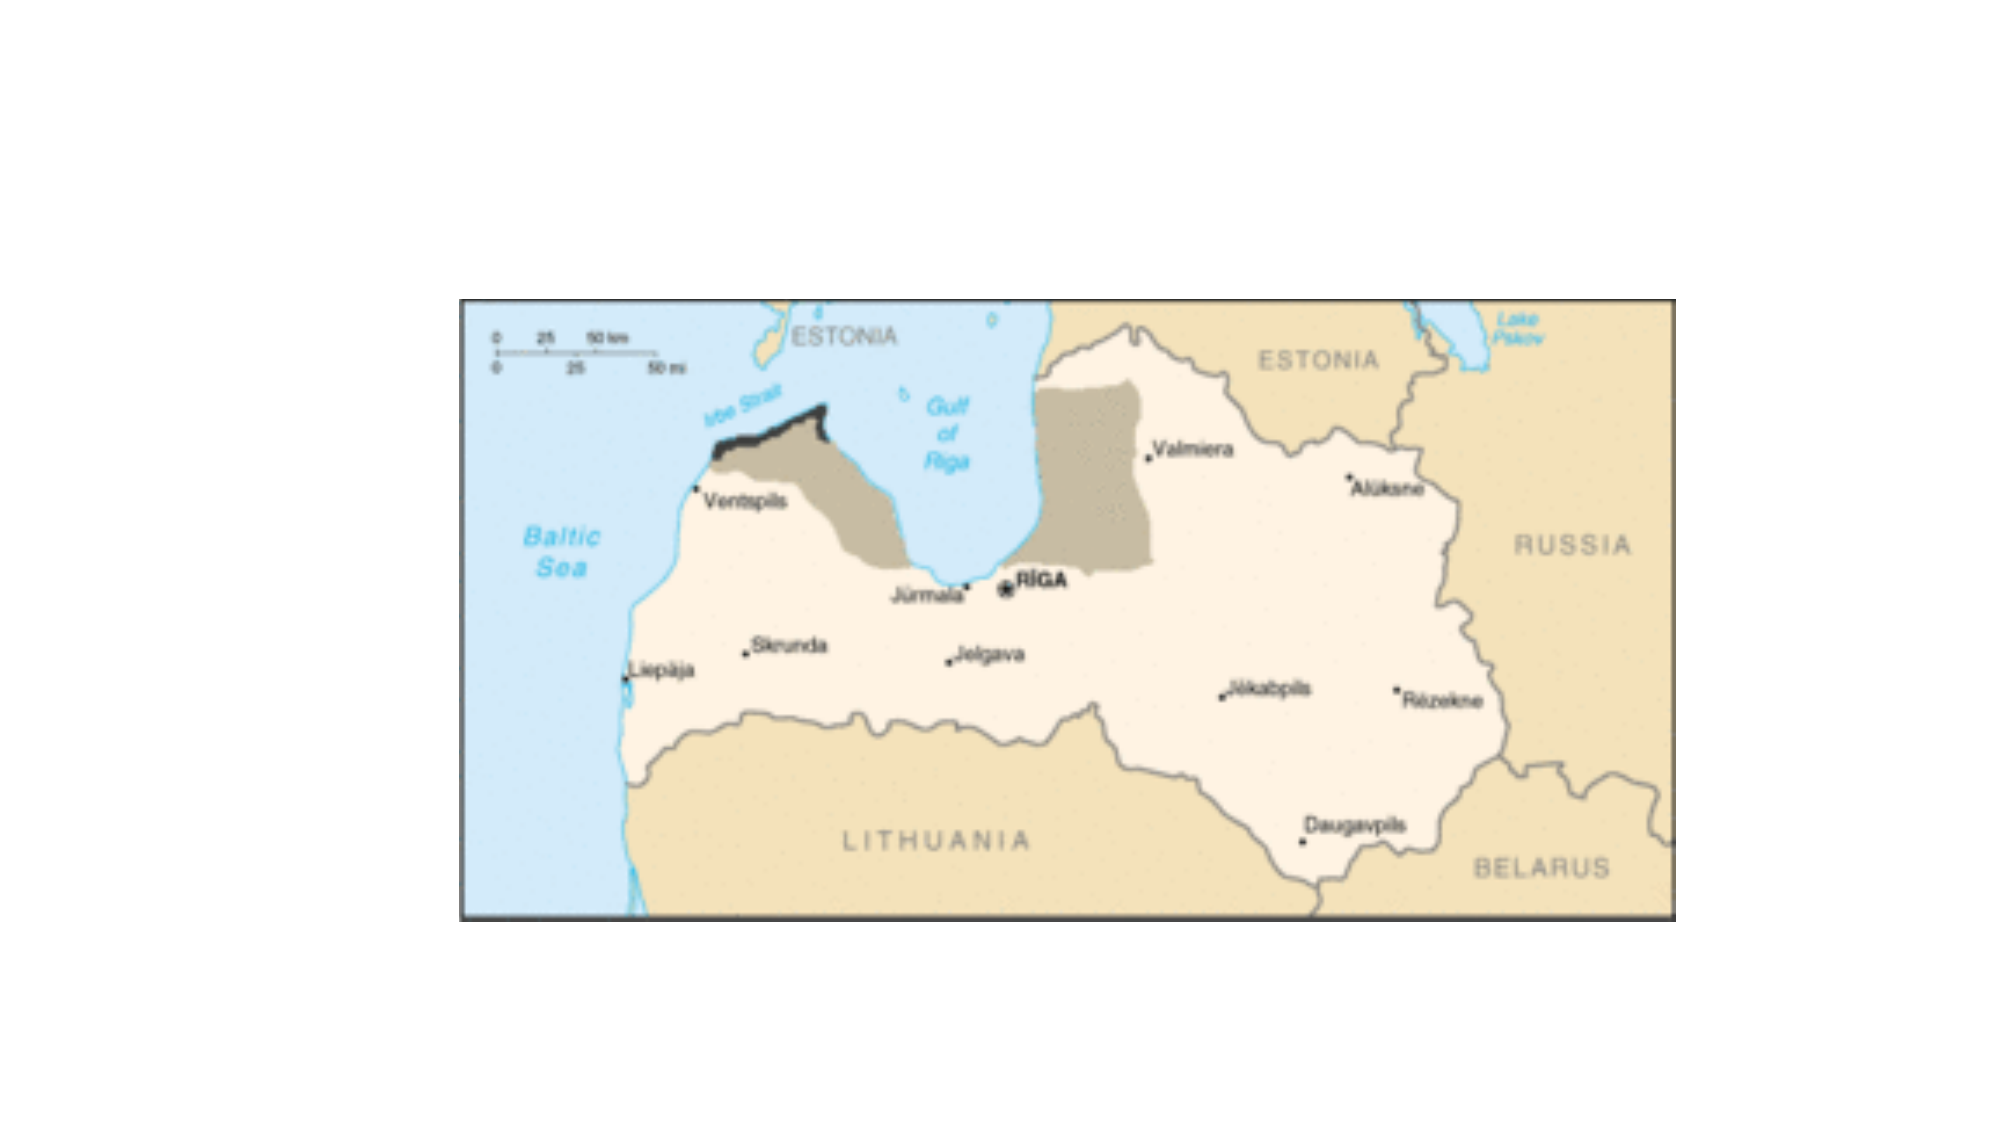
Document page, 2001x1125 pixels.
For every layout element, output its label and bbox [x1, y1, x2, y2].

picture [459, 299, 1676, 922]
